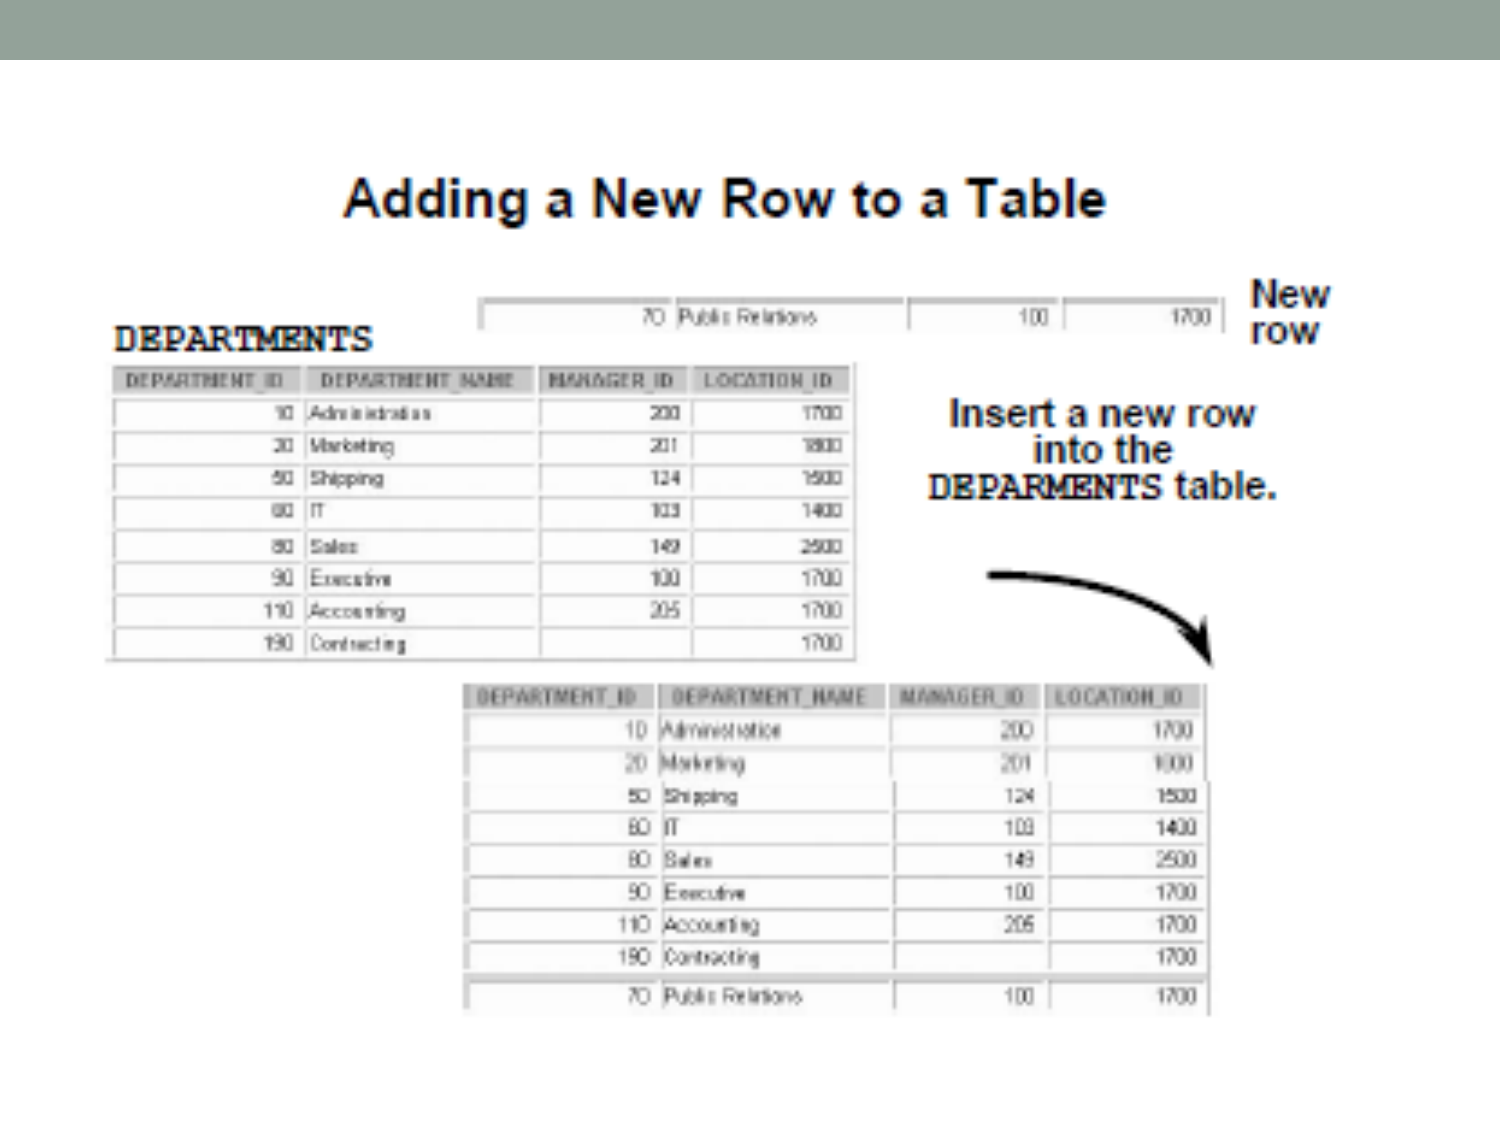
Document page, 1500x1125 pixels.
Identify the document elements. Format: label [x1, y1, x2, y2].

picture [37, 99, 1426, 1026]
